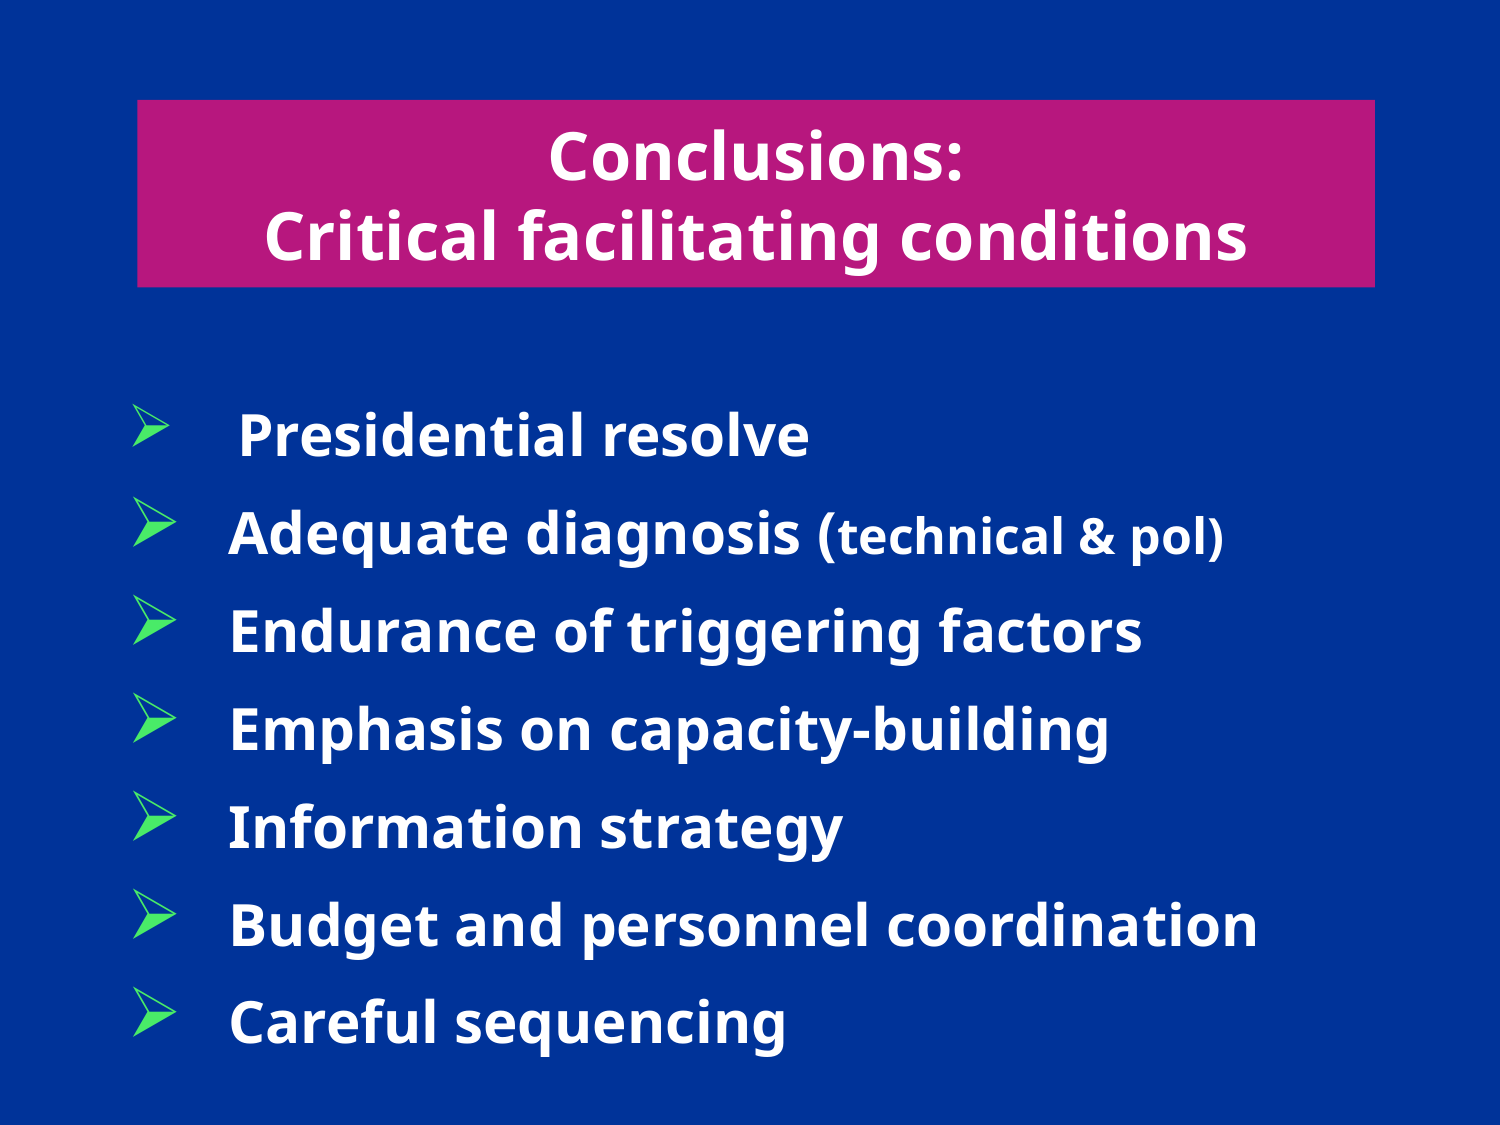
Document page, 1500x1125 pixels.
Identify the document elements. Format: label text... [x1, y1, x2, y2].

text_box Presidential resolve Adequate diagnosis (technical & pol) Endurance of triggering factors Emphasis on capacity-building Information strategy Budget and personnel coordination Careful sequencing [112, 362, 1425, 1063]
title Conclusions: Critical facilitating conditions [137, 99, 1376, 288]
